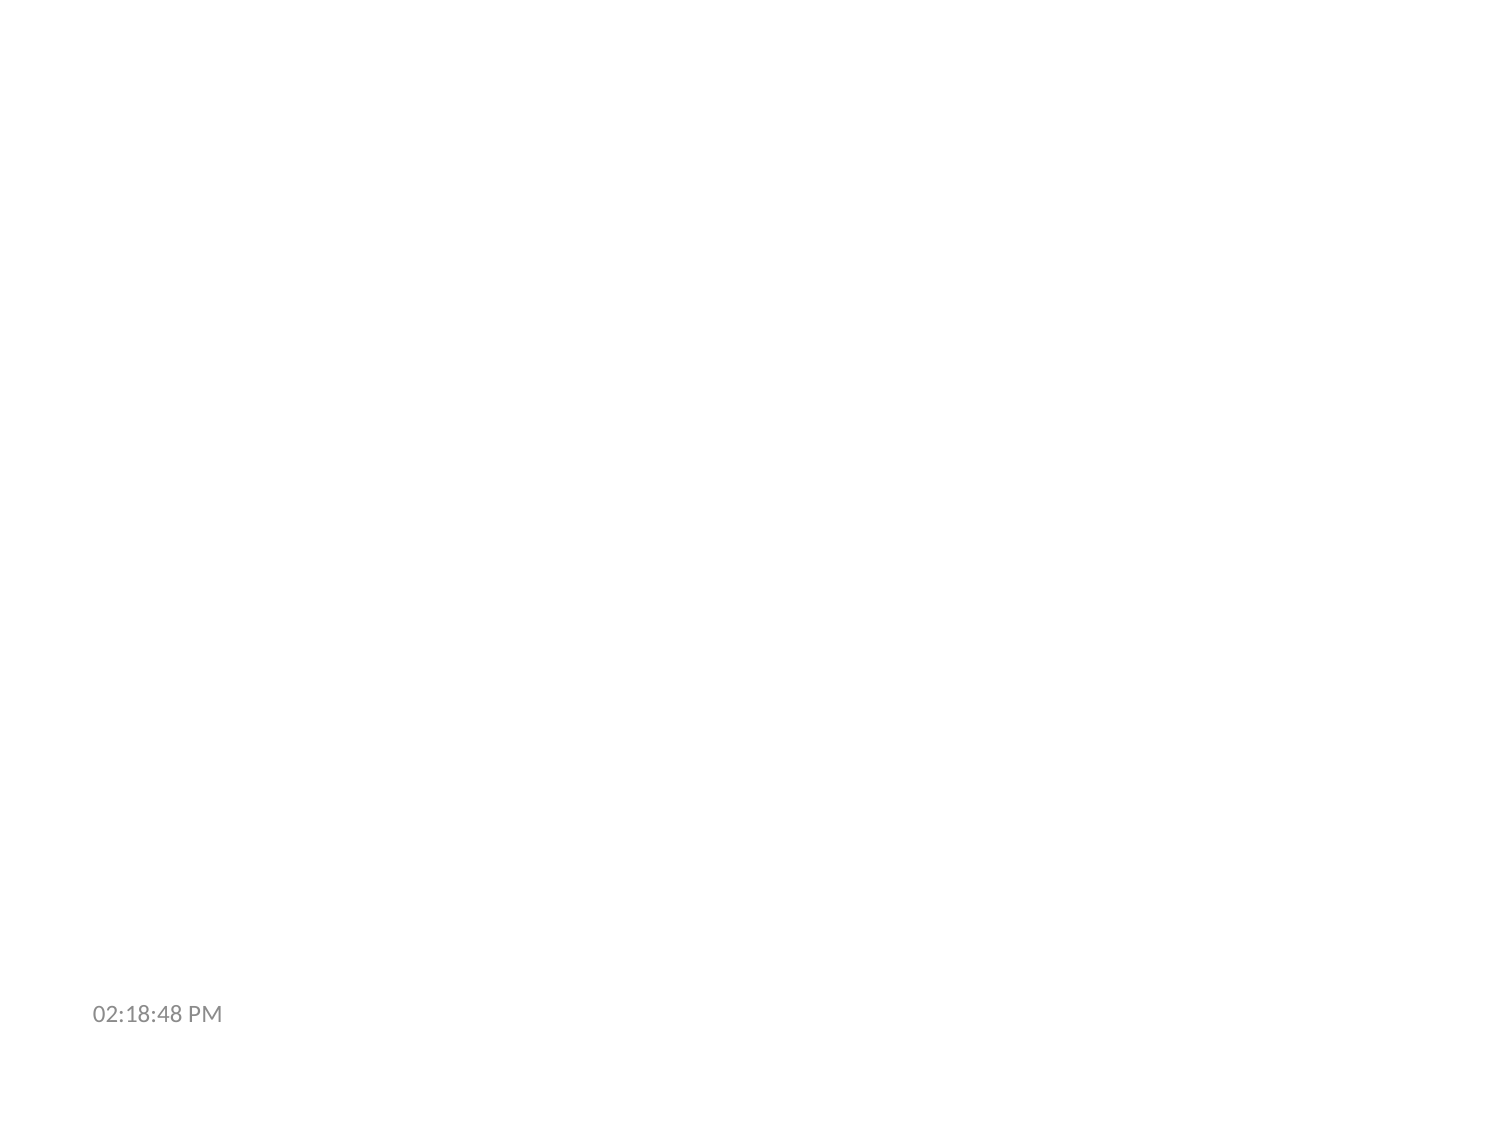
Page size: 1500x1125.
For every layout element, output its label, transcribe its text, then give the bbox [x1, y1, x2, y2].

text_box 3:35:09 PM [77, 982, 428, 1043]
